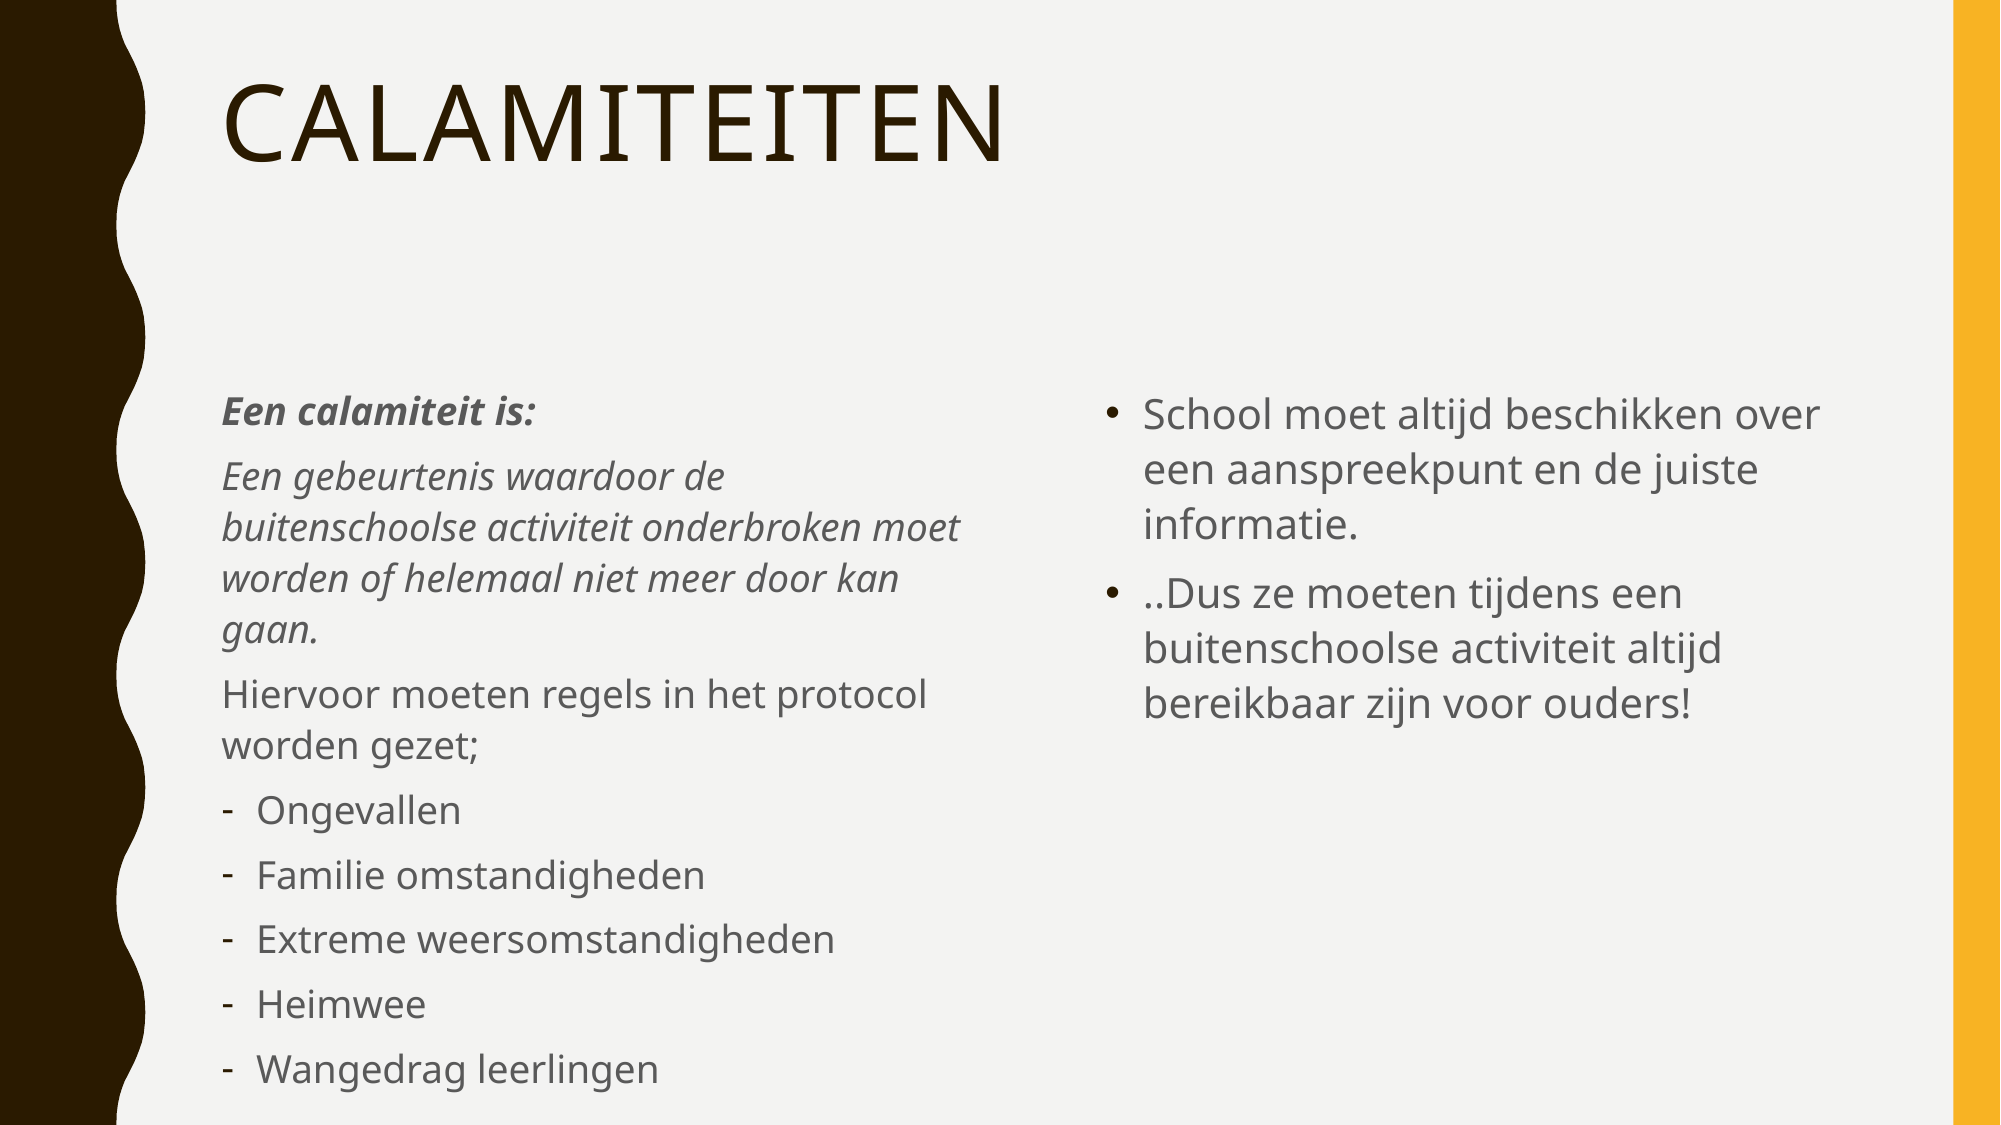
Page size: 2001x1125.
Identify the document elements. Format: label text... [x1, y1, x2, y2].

list Een calamiteit is: Een gebeurtenis waardoor de buitenschoolse activiteit onderbroken moet worden of helemaal niet meer door kan gaan. Hiervoor moeten regels in het protocol worden gezet; Ongevallen Familie omstandigheden Extreme weersomstandigheden Heimwee Wangedrag leerlingen [206, 375, 994, 1100]
title calamiteiten [205, 62, 1875, 308]
list School moet altijd beschikken over een aanspreekpunt en de juiste informatie. ..Dus ze moeten tijdens een buitenschoolse activiteit altijd bereikbaar zijn voor ouders! [1090, 375, 1878, 969]
